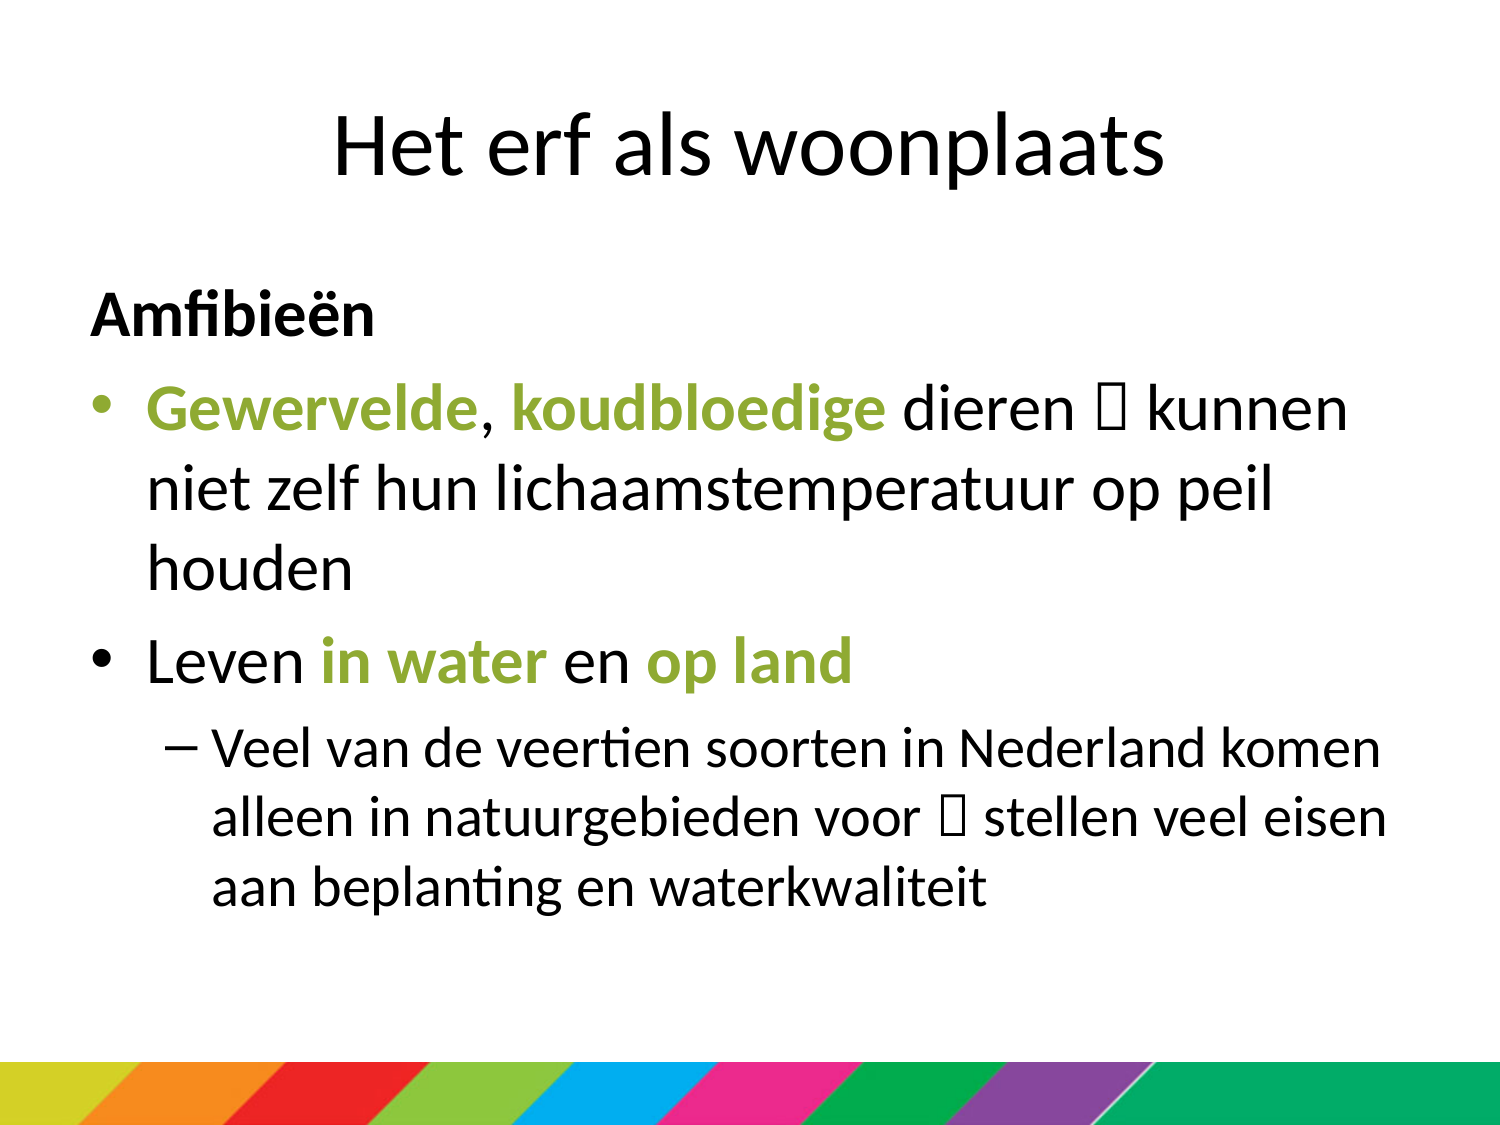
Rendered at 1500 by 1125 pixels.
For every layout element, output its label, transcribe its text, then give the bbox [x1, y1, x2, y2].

title Het erf als woonplaats [75, 45, 1425, 233]
picture [0, 1062, 574, 1125]
list Amfibieën Gewervelde, koudbloedige dieren  kunnen niet zelf hun lichaamstemperatuur op peil houden Leven in water en op land Veel van de veertien soorten in Nederland komen alleen in natuurgebieden voor  stellen veel eisen aan beplanting en waterkwaliteit [75, 262, 1425, 1005]
picture [656, 1062, 1500, 1125]
